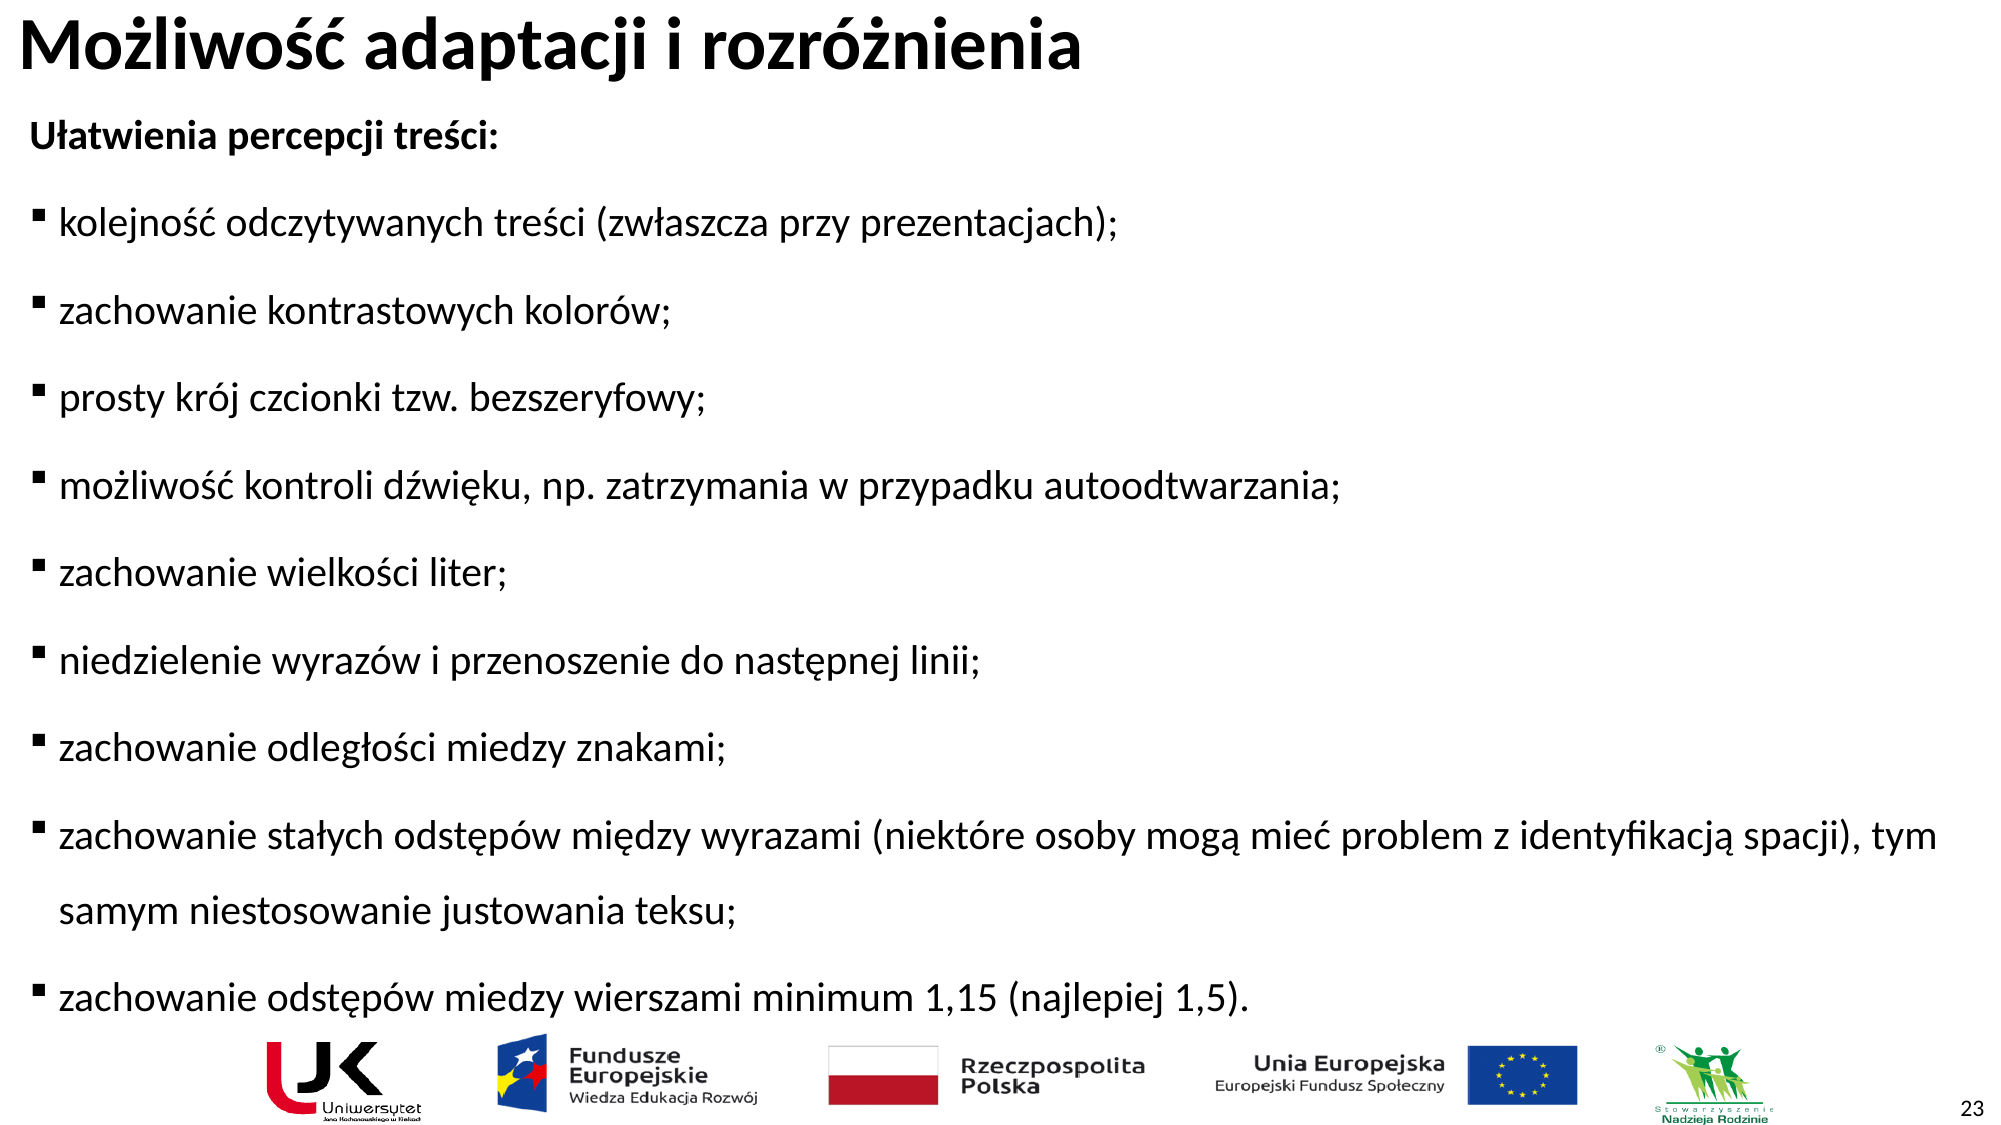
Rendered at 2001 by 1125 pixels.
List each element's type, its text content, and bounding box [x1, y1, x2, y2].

title Możliwość adaptacji i rozróżnienia [18, 3, 1529, 82]
picture [1655, 1044, 1774, 1125]
picture [266, 1042, 421, 1122]
picture [463, 1028, 1613, 1125]
text_box Ułatwienia percepcji treści: kolejność odczytywanych treści (zwłaszcza przy prezentacjach); zachowanie kontrastowych kolorów; prosty krój czcionki tzw. bezszeryfowy; możliwość kontroli dźwięku, np. zatrzymania w przypadku autoodtwarzania; zachowanie wielkości liter; niedzielenie wyrazów i przenoszenie do następnej linii; zachowanie odległości miedzy znakami; zachowanie stałych odstępów między wyrazami (niektóre osoby mogą mieć problem z identyfikacją spacji), tym samym niestosowanie justowania teksu; zachowanie odstępów miedzy wierszami minimum 1,15 (najlepiej 1,5). [0, 82, 1967, 1028]
slide_number 23 [1863, 1089, 2000, 1125]
